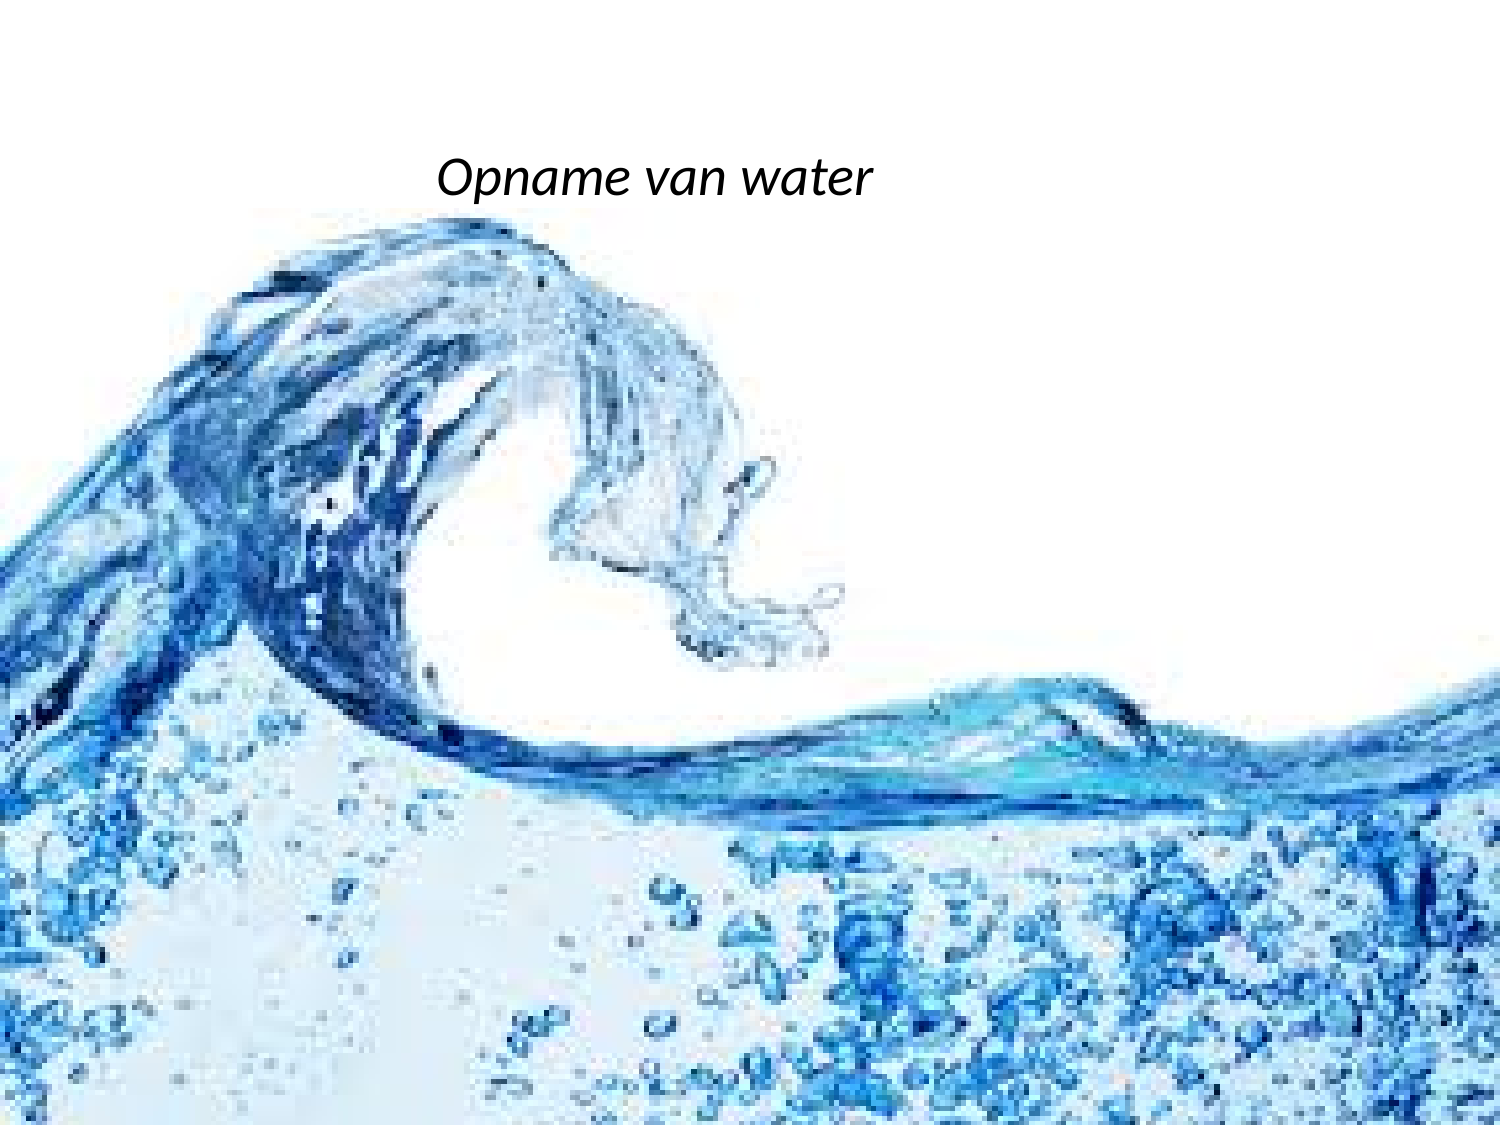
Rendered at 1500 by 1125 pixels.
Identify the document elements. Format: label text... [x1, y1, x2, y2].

picture [0, 207, 1500, 1125]
title Opname van water [112, 101, 1199, 206]
